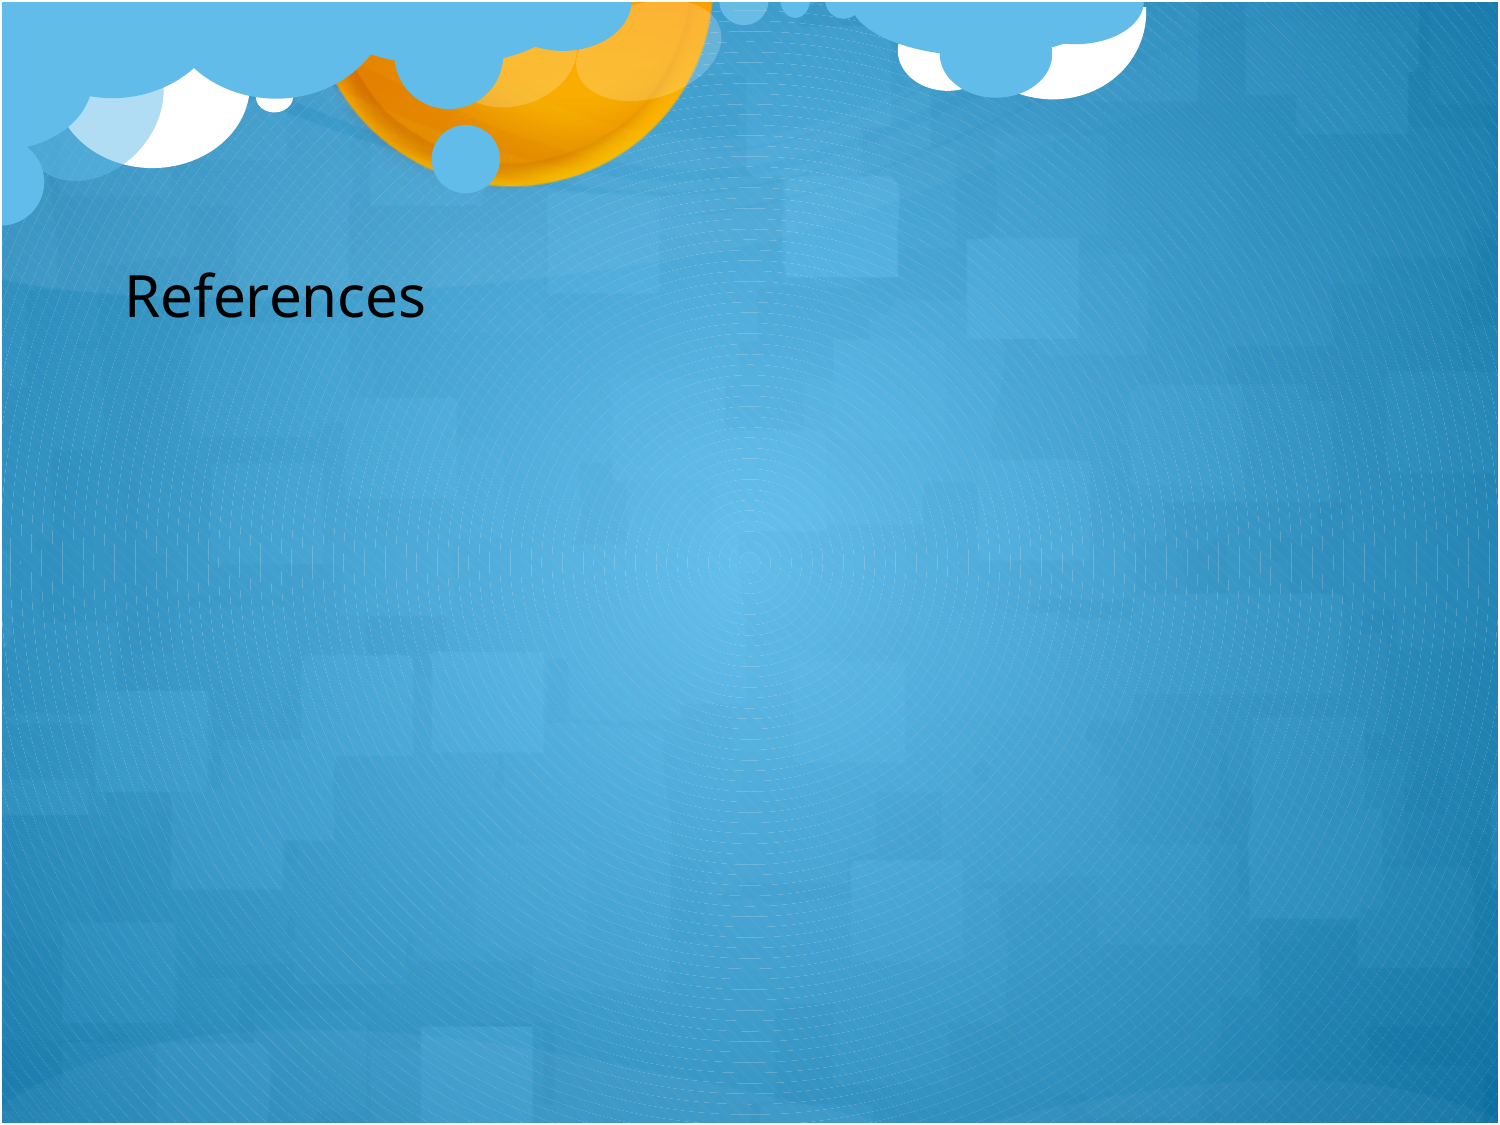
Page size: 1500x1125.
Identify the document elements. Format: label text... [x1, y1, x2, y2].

text_box References [109, 251, 442, 472]
picture [2, 2, 1498, 1123]
